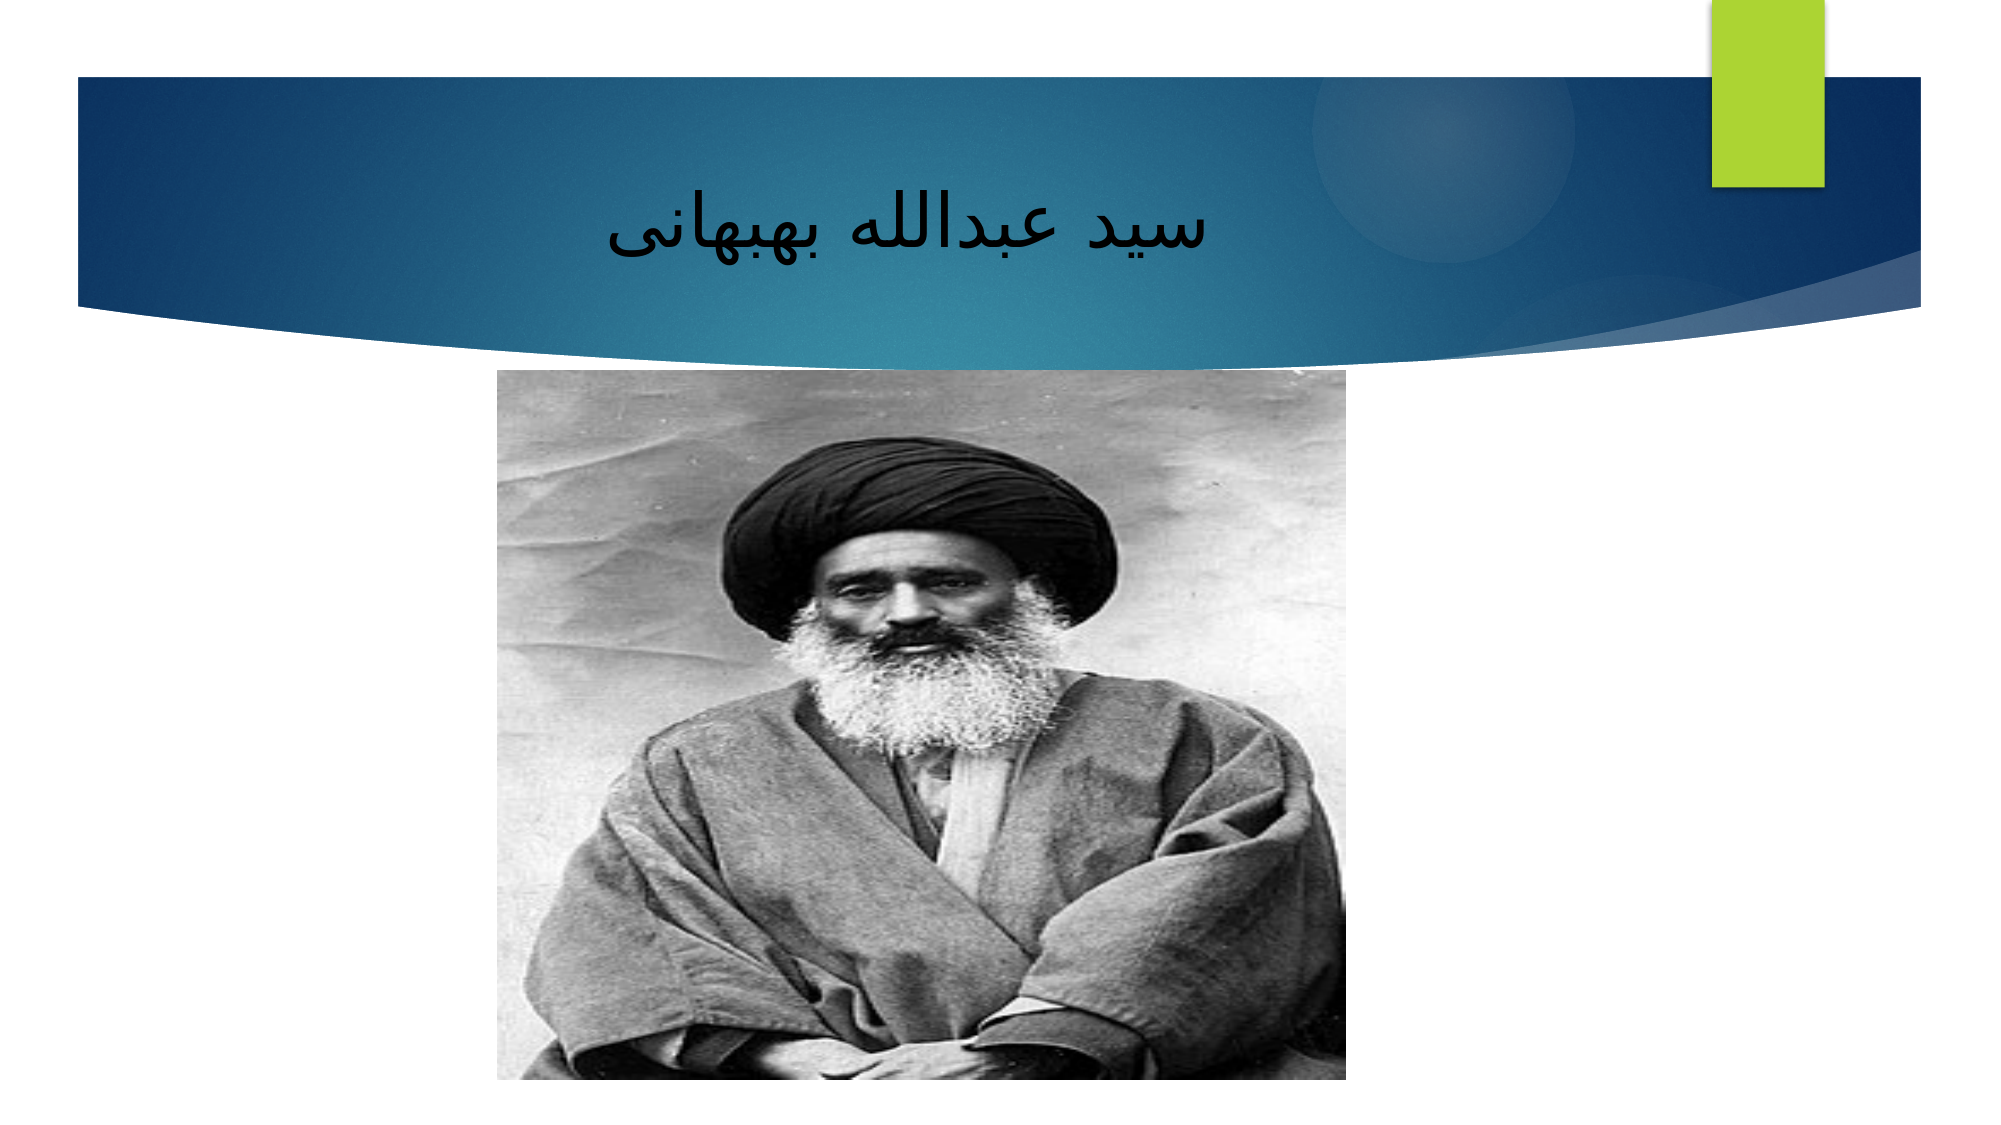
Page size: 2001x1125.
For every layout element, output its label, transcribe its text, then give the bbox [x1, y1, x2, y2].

title سید عبدالله بهبهانی [189, 159, 1627, 276]
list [496, 370, 1346, 1081]
